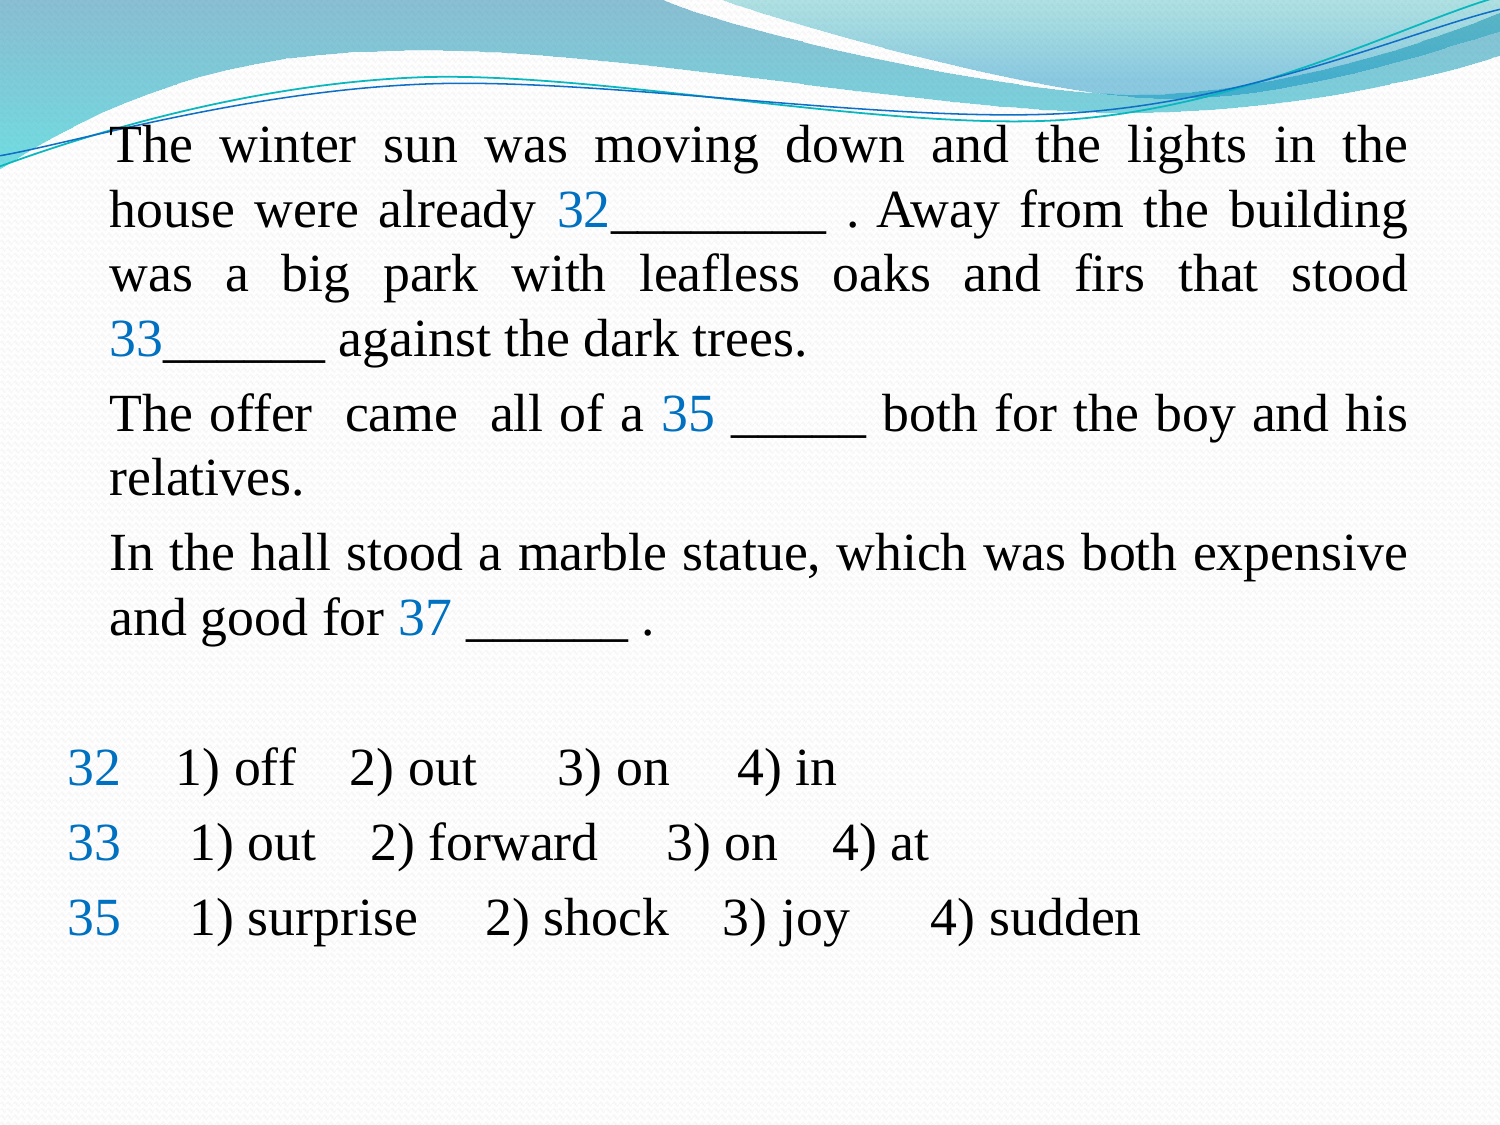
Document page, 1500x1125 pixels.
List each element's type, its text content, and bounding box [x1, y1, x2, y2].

list The winter sun was moving down and the lights in the house were already 32________ . Away from the building was a big park with leafless oaks and firs that stood 33______ against the dark trees. The offer came all of a 35 _____ both for the boy and his relatives. In the hall stood a marble statue, which was both expensive and good for 37 ______ . 32 1) off 2) out 3) on 4) in 33 1) out 2) forward 3) on 4) at 35 1) surprise 2) shock 3) joy 4) sudden [53, 101, 1425, 1038]
